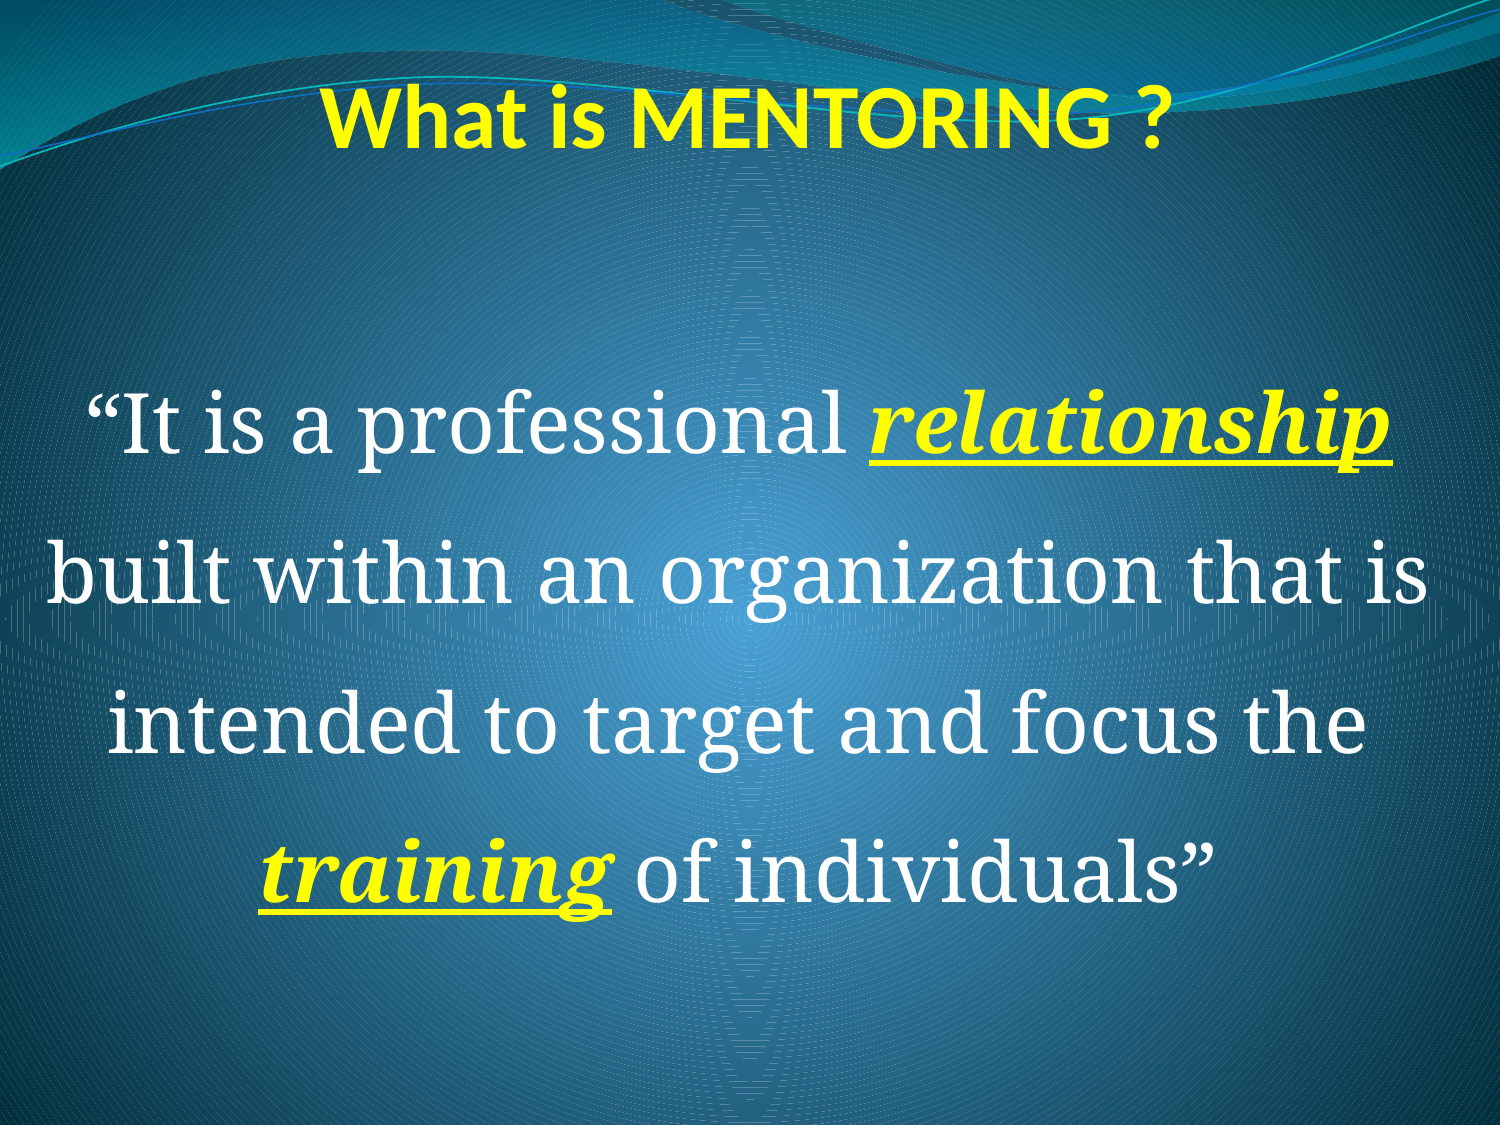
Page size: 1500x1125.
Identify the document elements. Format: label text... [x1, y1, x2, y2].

subtitle “It is a professional relationship built within an organization that is intended to target and focus the training of individuals” [24, 312, 1463, 1125]
title What is MENTORING ? [0, 4, 1500, 168]
